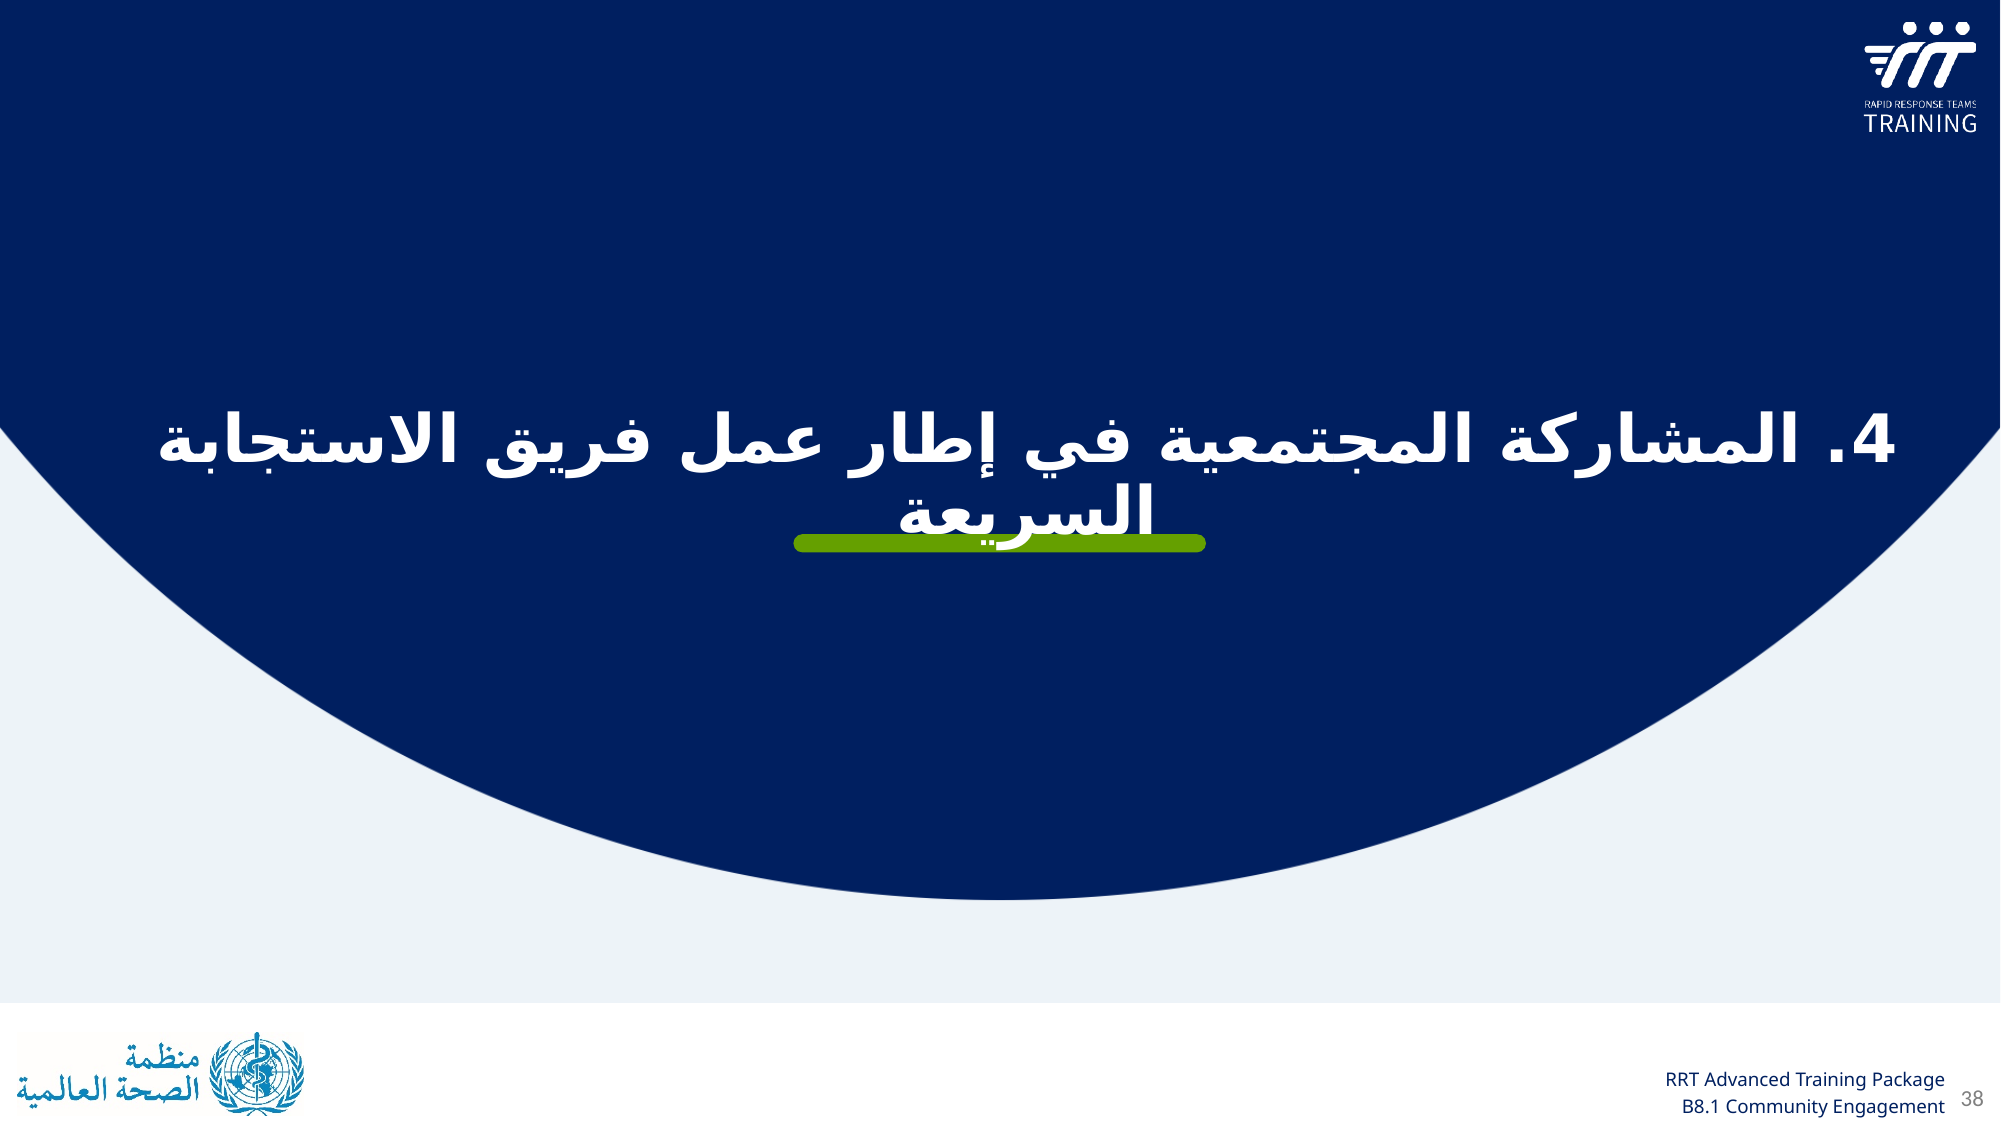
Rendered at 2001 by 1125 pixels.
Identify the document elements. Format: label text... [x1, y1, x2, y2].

text_box 4. المشاركة المجتمعية في إطار عمل فريق الاستجابة السريعة [96, 323, 1958, 631]
picture [17, 1032, 304, 1116]
picture [0, 0, 2001, 1003]
